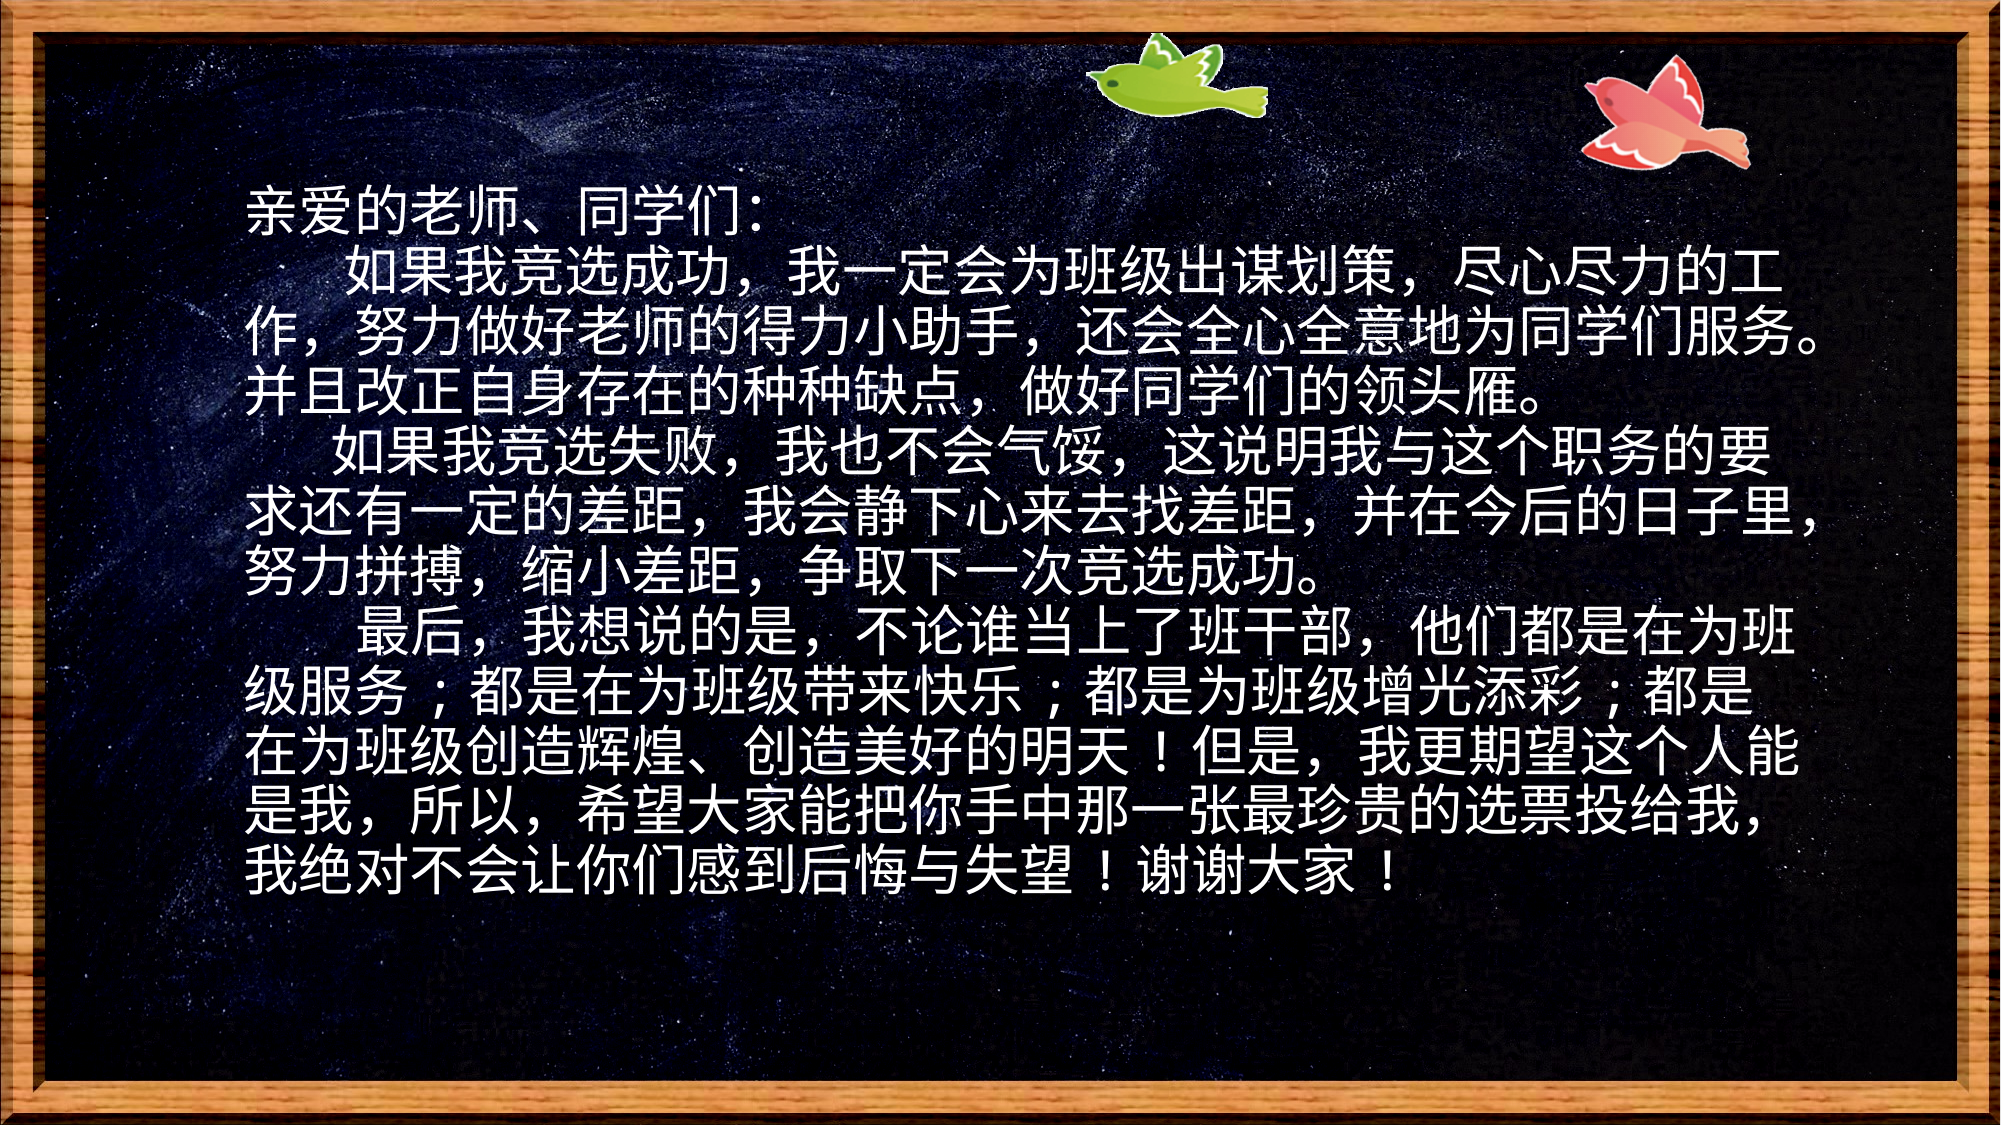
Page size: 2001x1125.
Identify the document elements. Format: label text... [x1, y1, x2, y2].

title 亲爱的老师、同学们： 如果我竞选成功，我一定会为班级出谋划策，尽心尽力的工作，努力做好老师的得力小助手，还会全心全意地为同学们服务。并且改正自身存在的种种缺点，做好同学们的领头雁。 如果我竞选失败，我也不会气馁，这说明我与这个职务的要求还有一定的差距，我会静下心来去找差距，并在今后的日子里，努力拼搏，缩小差距，争取下一次竞选成功。 最后，我想说的是，不论谁当上了班干部，他们都是在为班级服务;都是在为班级带来快乐;都是为班级增光添彩;都是在为班级创造辉煌、创造美好的明天!但是，我更期望这个人能是我，所以，希望大家能把你手中那一张最珍贵的选票投给我，我绝对不会让你们感到后悔与失望!谢谢大家! [228, 245, 1819, 908]
picture [0, 0, 2001, 1125]
